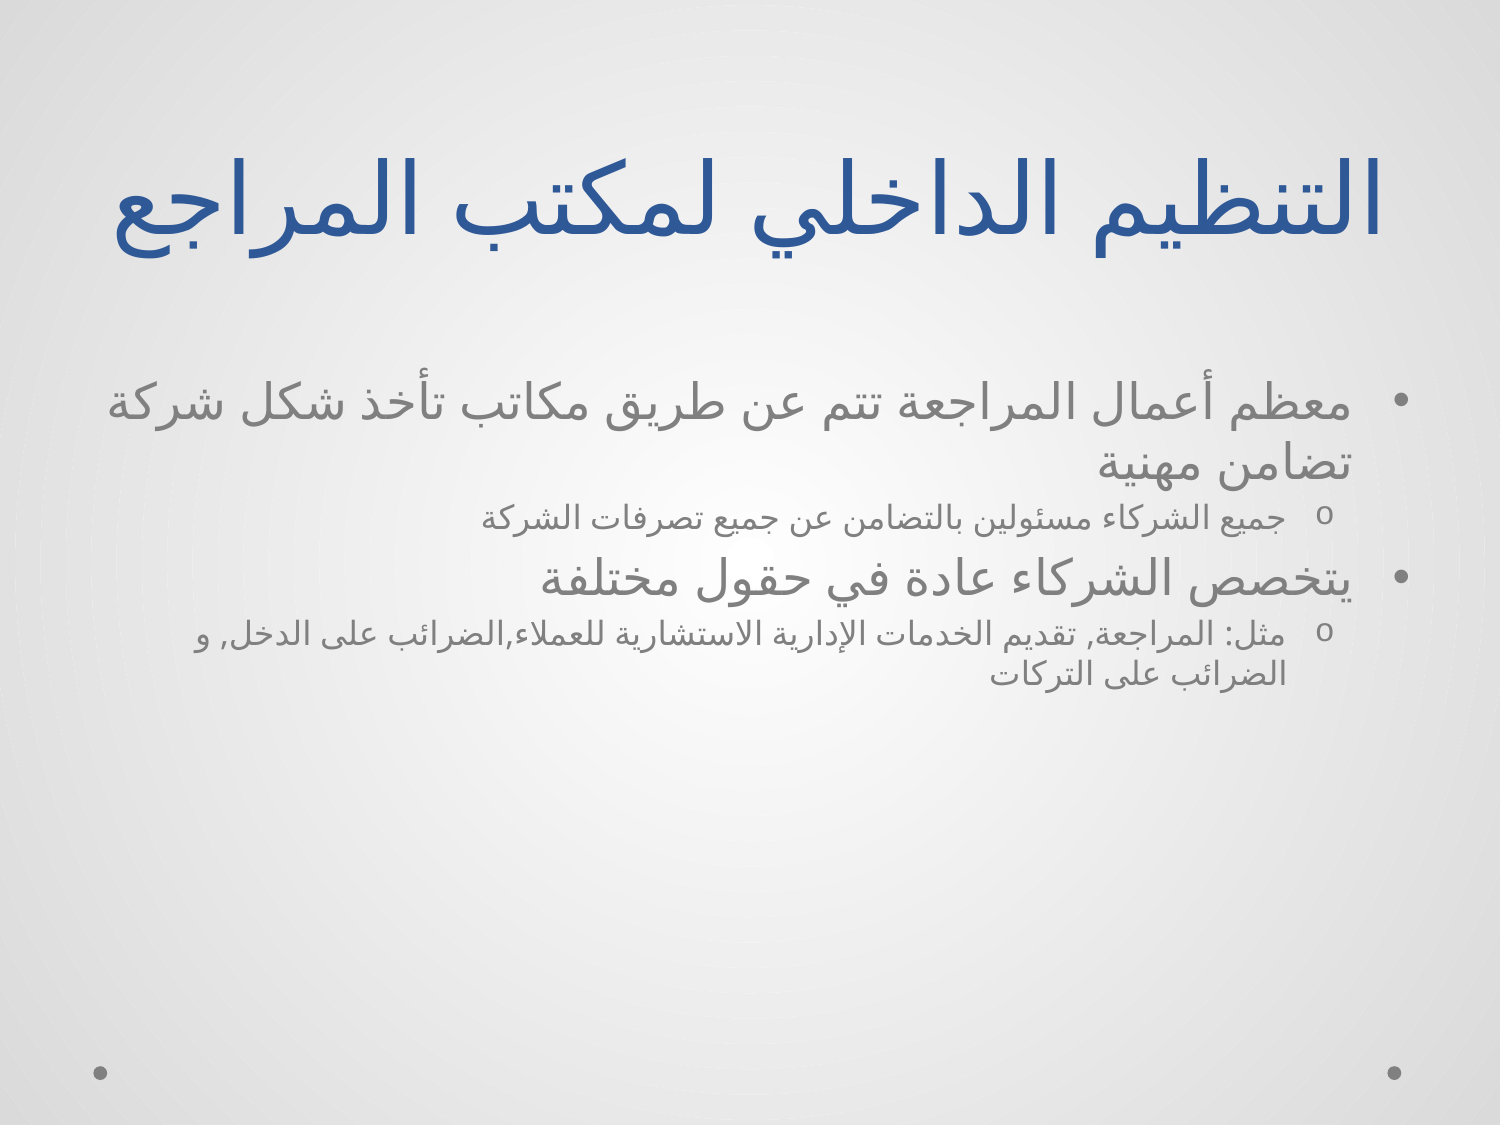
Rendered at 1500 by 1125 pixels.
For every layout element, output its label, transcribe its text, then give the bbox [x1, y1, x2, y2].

title التنظيم الداخلي لمكتب المراجع [75, 66, 1425, 263]
list معظم أعمال المراجعة تتم عن طريق مكاتب تأخذ شكل شركة تضامن مهنية جميع الشركاء مسئولين بالتضامن عن جميع تصرفات الشركة يتخصص الشركاء عادة في حقول مختلفة مثل: المراجعة, تقديم الخدمات الإدارية الاستشارية للعملاء,الضرائب على الدخل, و الضرائب على التركات [75, 361, 1425, 1005]
